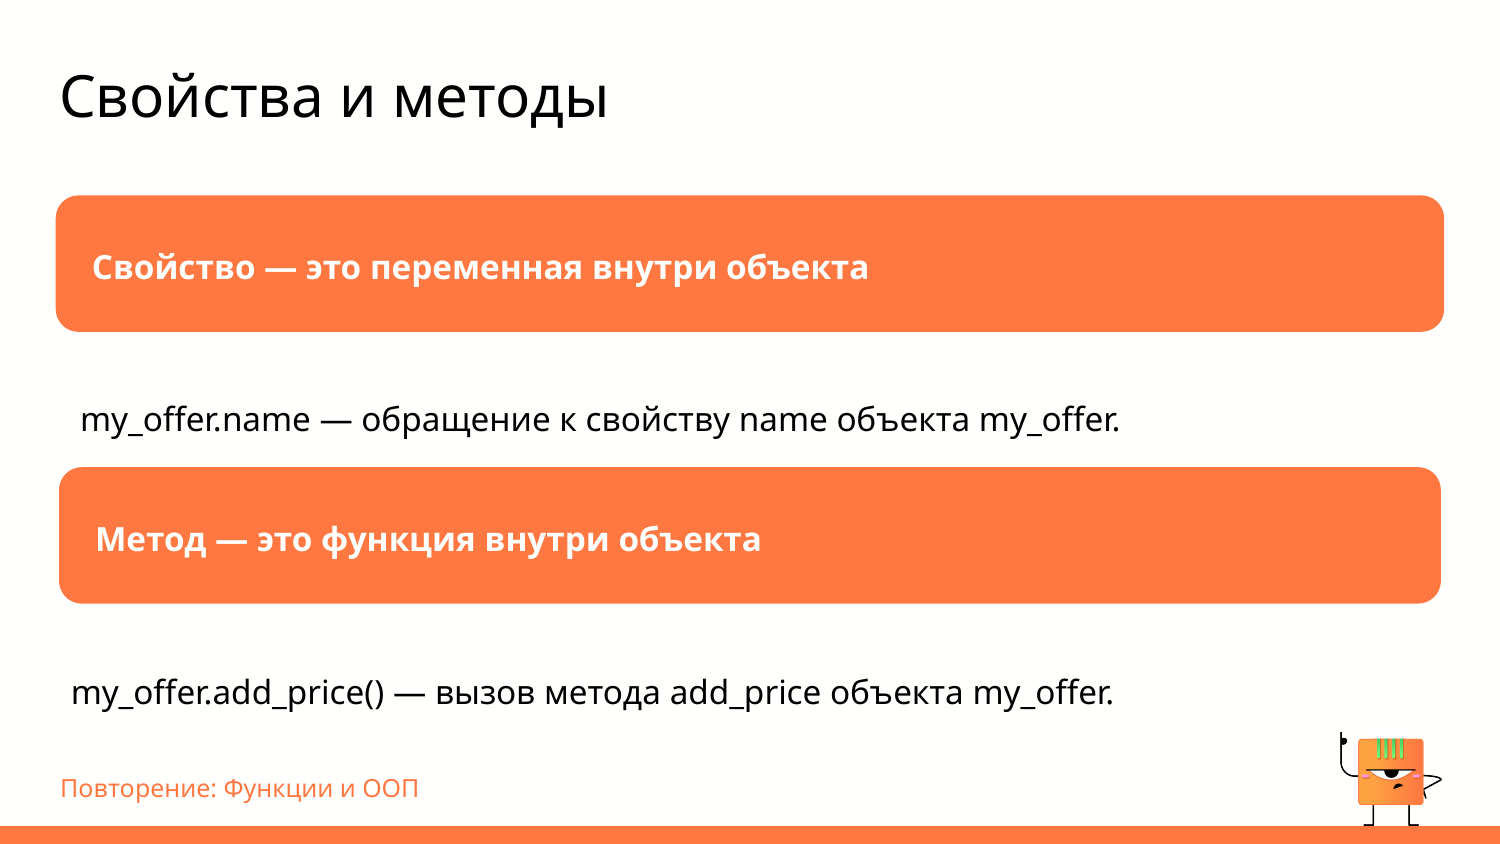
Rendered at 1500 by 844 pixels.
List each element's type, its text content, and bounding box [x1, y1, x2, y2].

text_box my_offer.add_price() — вызов метода add_price объекта my_offer. [55, 650, 1426, 727]
text_box Свойство — это переменная внутри объекта [55, 195, 1445, 332]
subtitle Повторение: Функции и ООП [60, 767, 1233, 813]
picture [1339, 732, 1442, 826]
title Свойства и методы [59, 59, 1441, 150]
text_box Метод — это функция внутри объекта [59, 467, 1441, 604]
text_box my_offer.name — обращение к свойству name объекта my_offer. [65, 377, 1435, 454]
